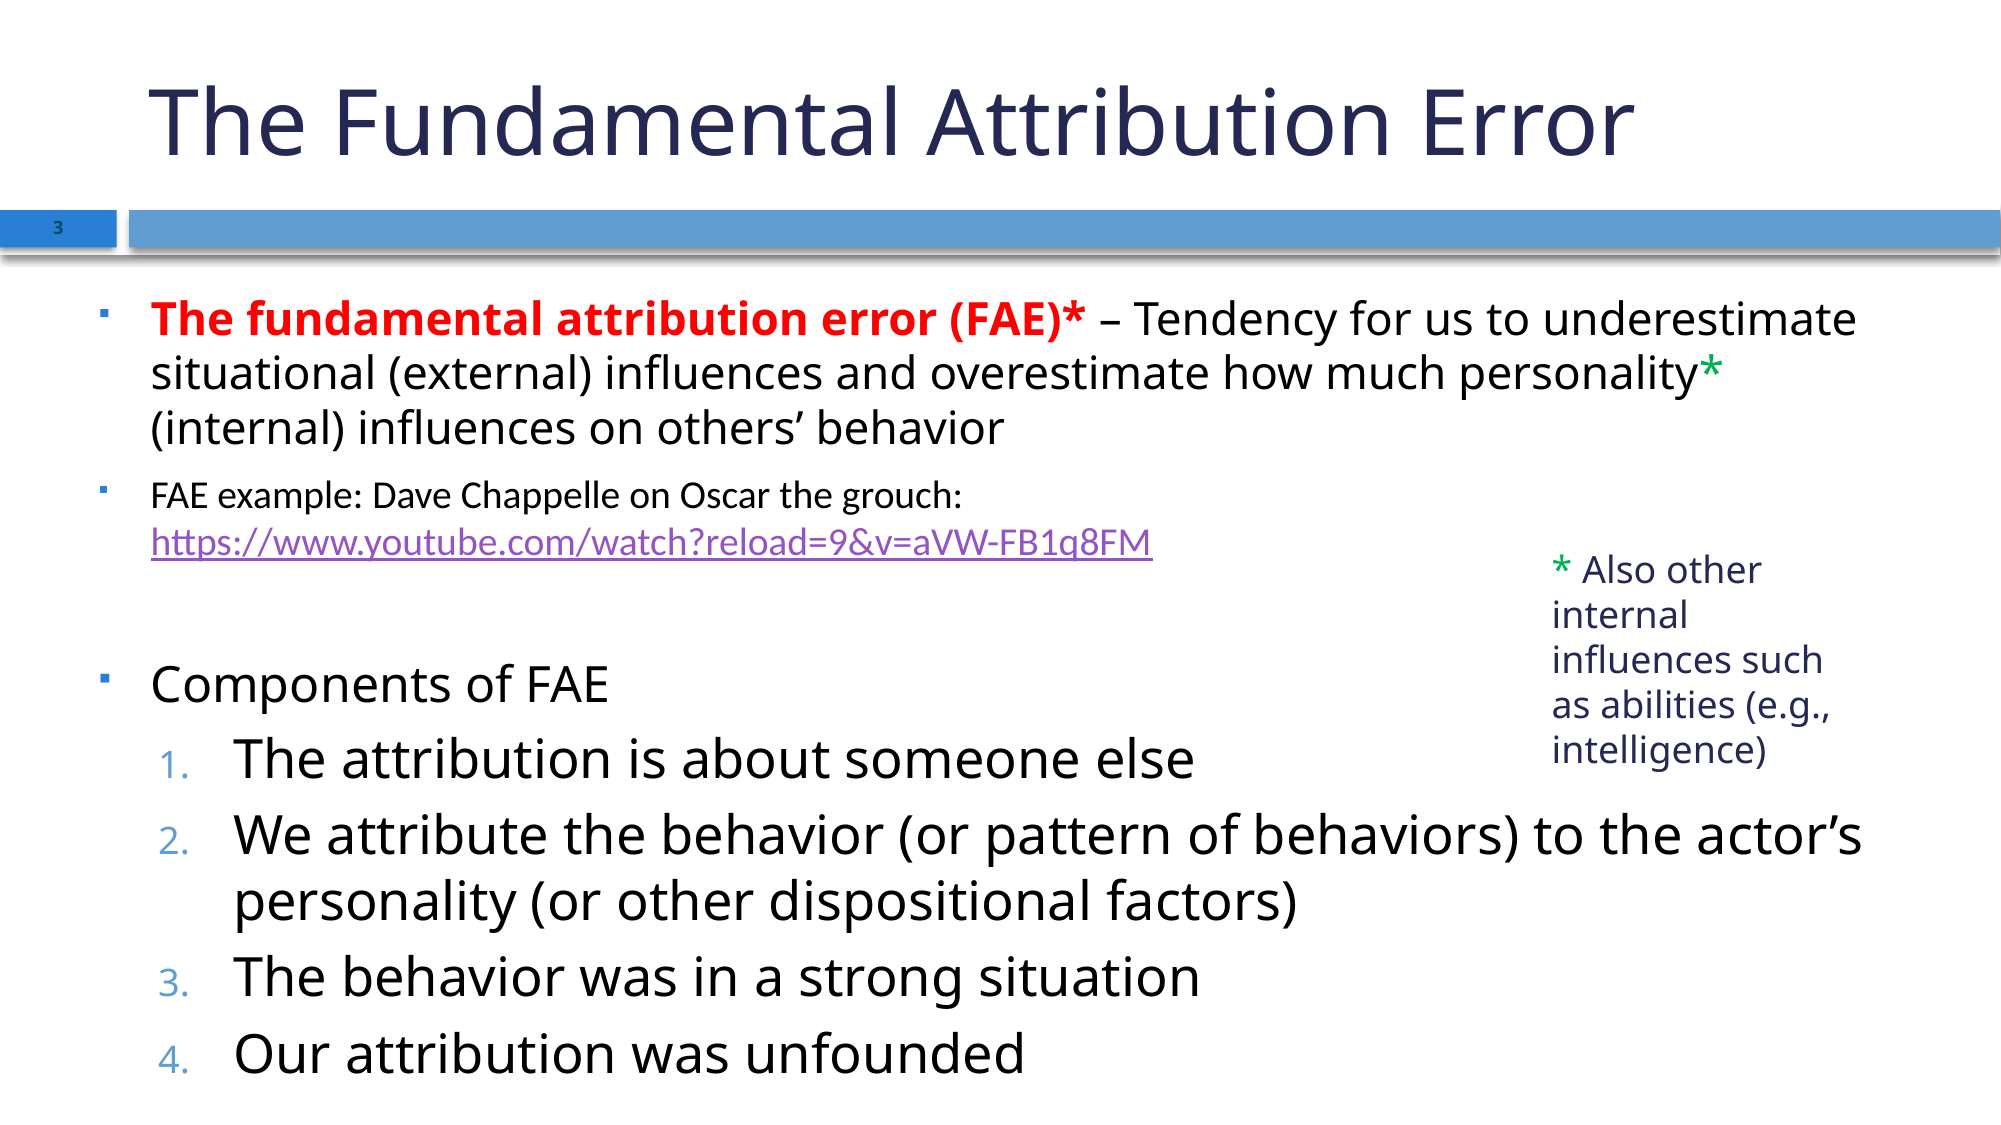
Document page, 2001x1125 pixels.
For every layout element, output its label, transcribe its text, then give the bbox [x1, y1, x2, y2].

slide_number 3 [0, 208, 117, 249]
title The Fundamental Attribution Error [133, 37, 1918, 200]
list The fundamental attribution error (FAE)* – Tendency for us to underestimate situational (external) influences and overestimate how much personality* (internal) influences on others’ behavior FAE example: Dave Chappelle on Oscar the grouch: https://www.youtube.com/watch?reload=9&v=aVW-FB1q8FM Components of FAE The attribution is about someone else We attribute the behavior (or pattern of behaviors) to the actor’s personality (or other dispositional factors) The behavior was in a strong situation Our attribution was unfounded [83, 281, 1929, 1125]
text_box * Also other internal influences such as abilities (e.g., intelligence) [1536, 538, 1865, 779]
